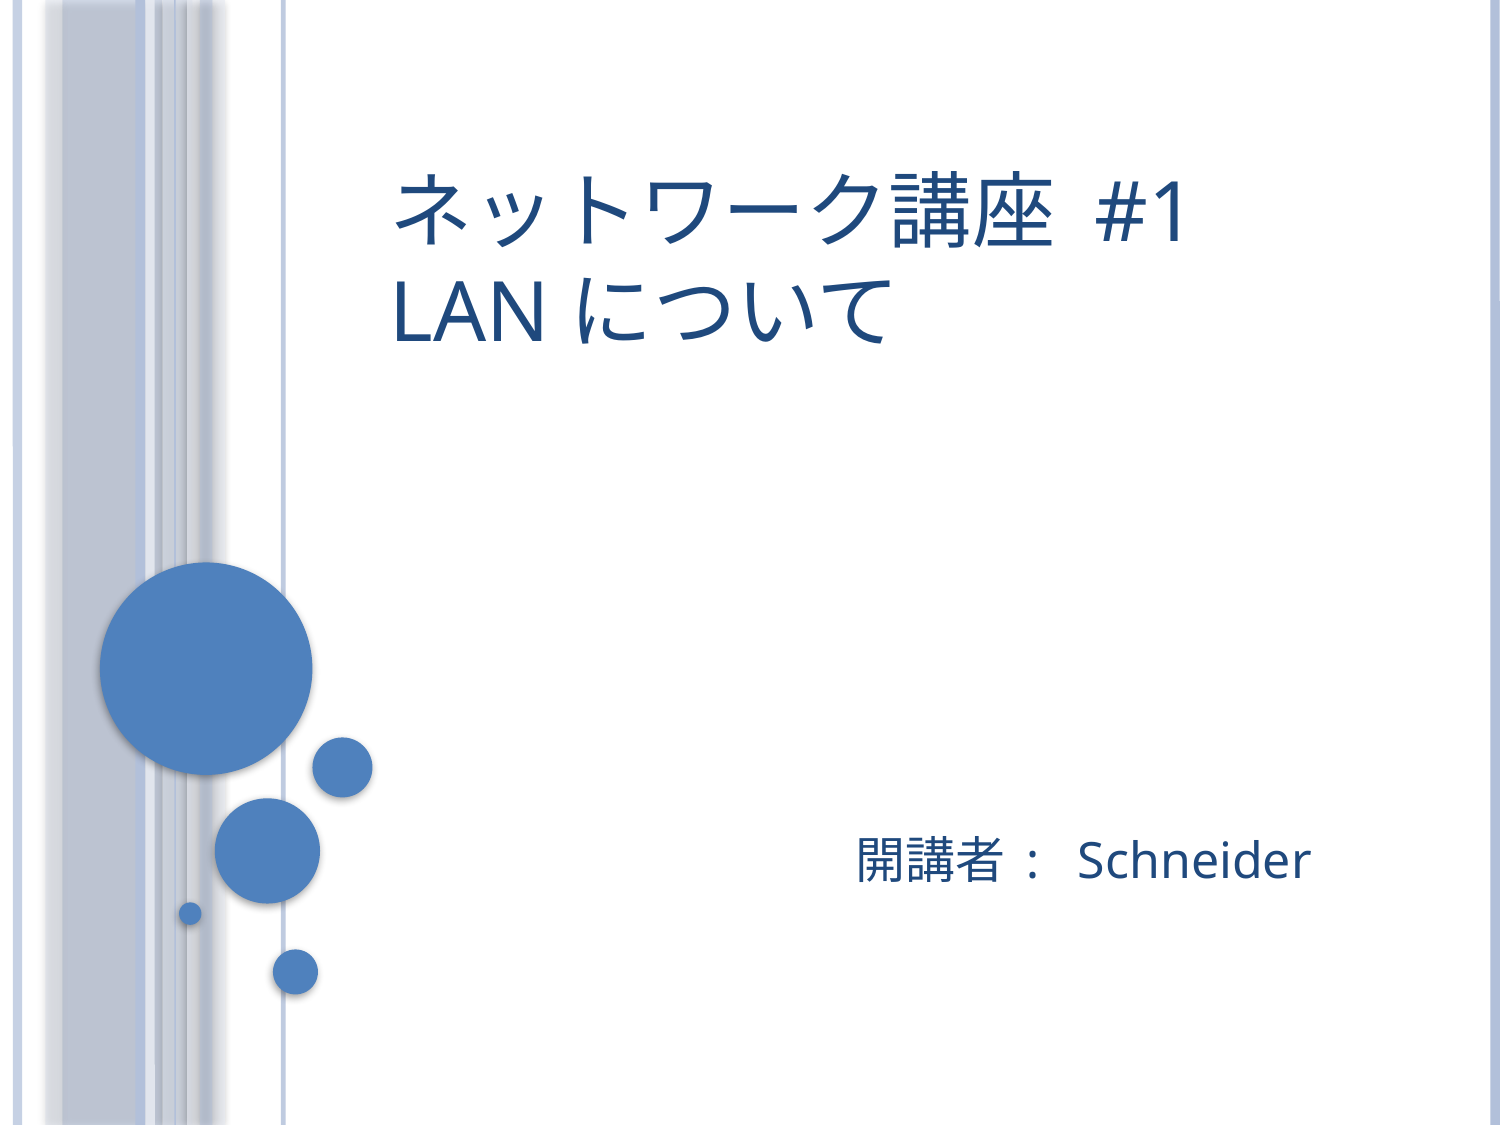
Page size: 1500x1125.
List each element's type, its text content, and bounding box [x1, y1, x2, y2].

subtitle 開講者: Schneider [690, 820, 1388, 1046]
title ネットワーク講座 #1 LANについて [375, 54, 1388, 366]
